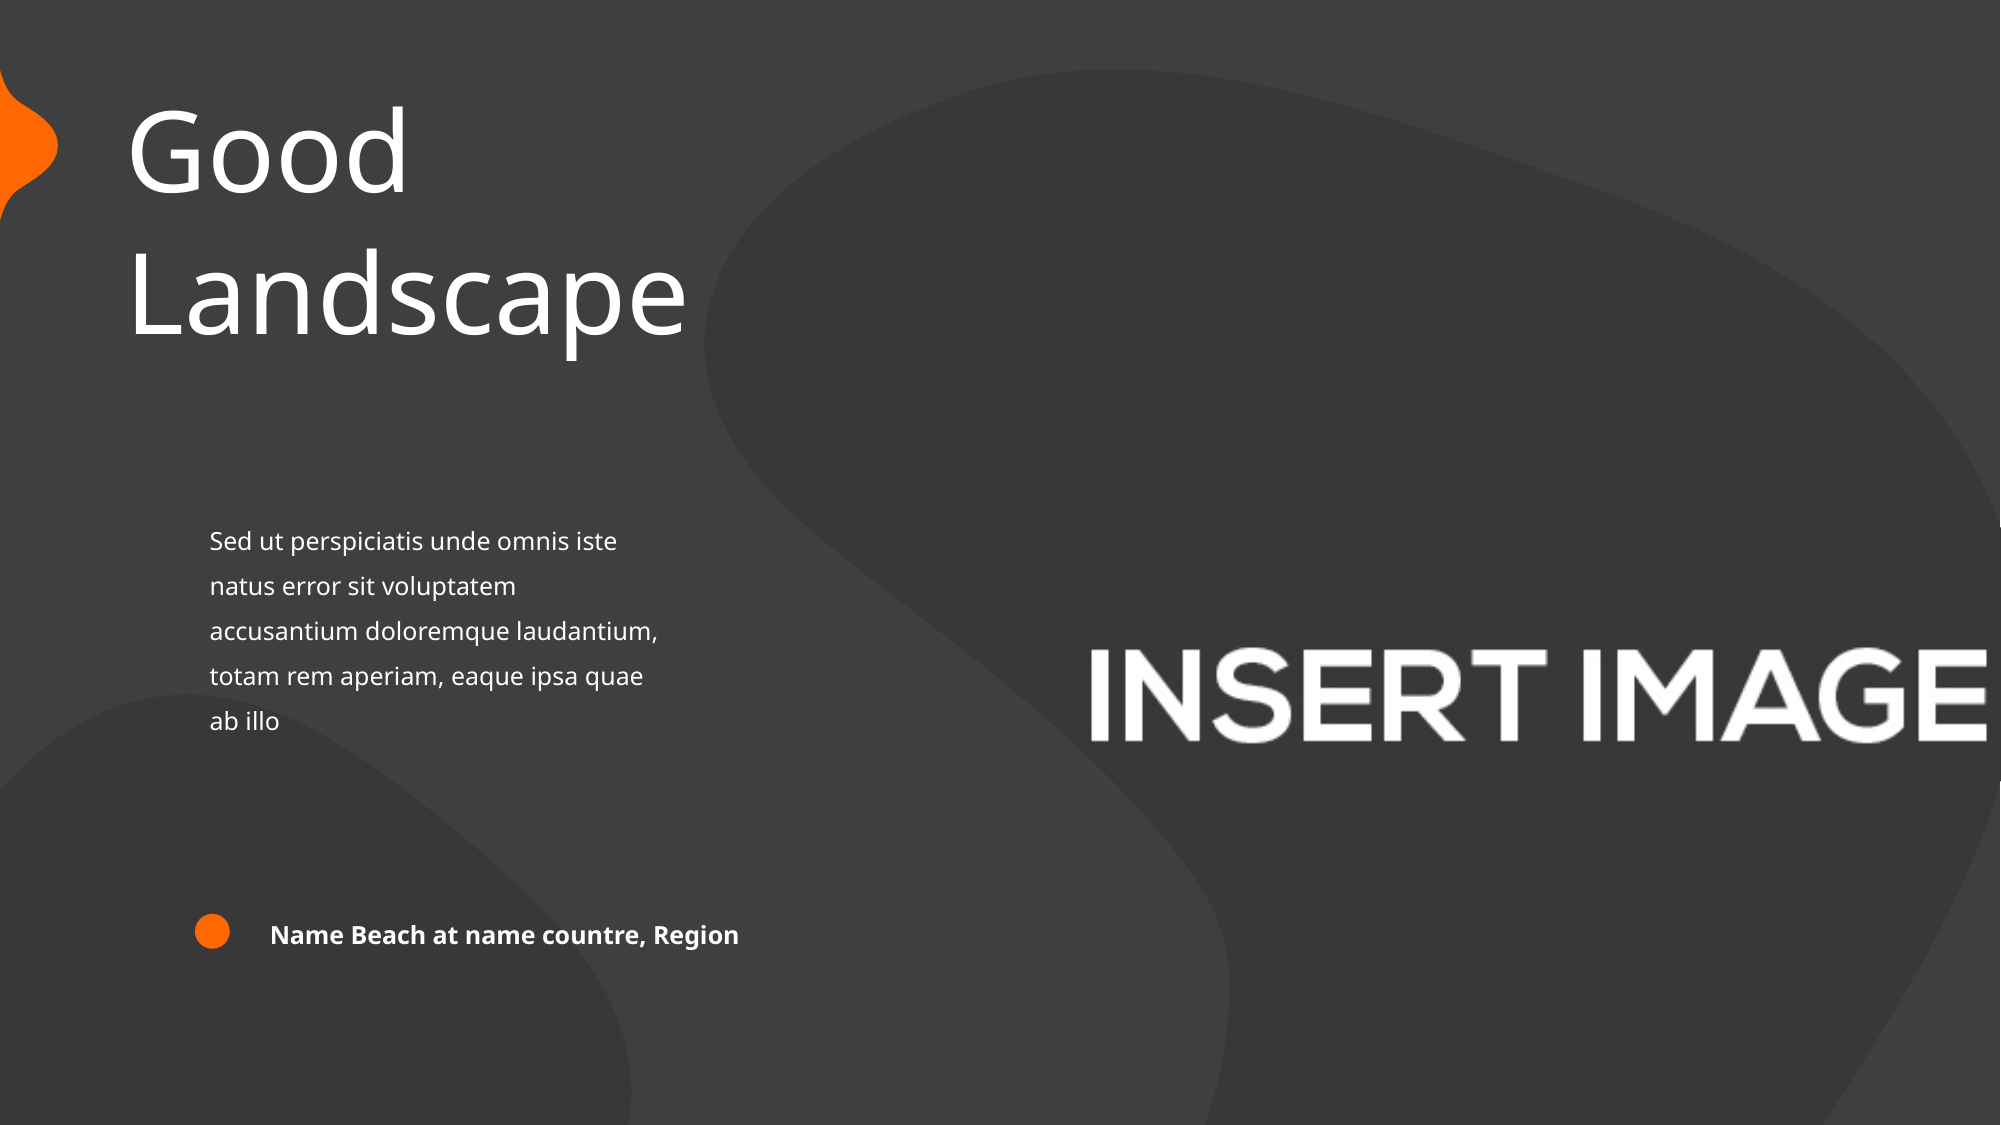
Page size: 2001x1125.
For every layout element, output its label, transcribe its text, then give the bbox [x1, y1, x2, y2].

text_box Sed ut perspiciatis unde omnis iste natus error sit voluptatem accusantium doloremque laudantium, totam rem aperiam, eaque ipsa quae ab illo [194, 503, 679, 743]
picture [704, 69, 2001, 1125]
list Good Landscape [110, 87, 704, 424]
text_box Name Beach at name countre, Region [255, 896, 704, 957]
text_box [193, 912, 231, 950]
